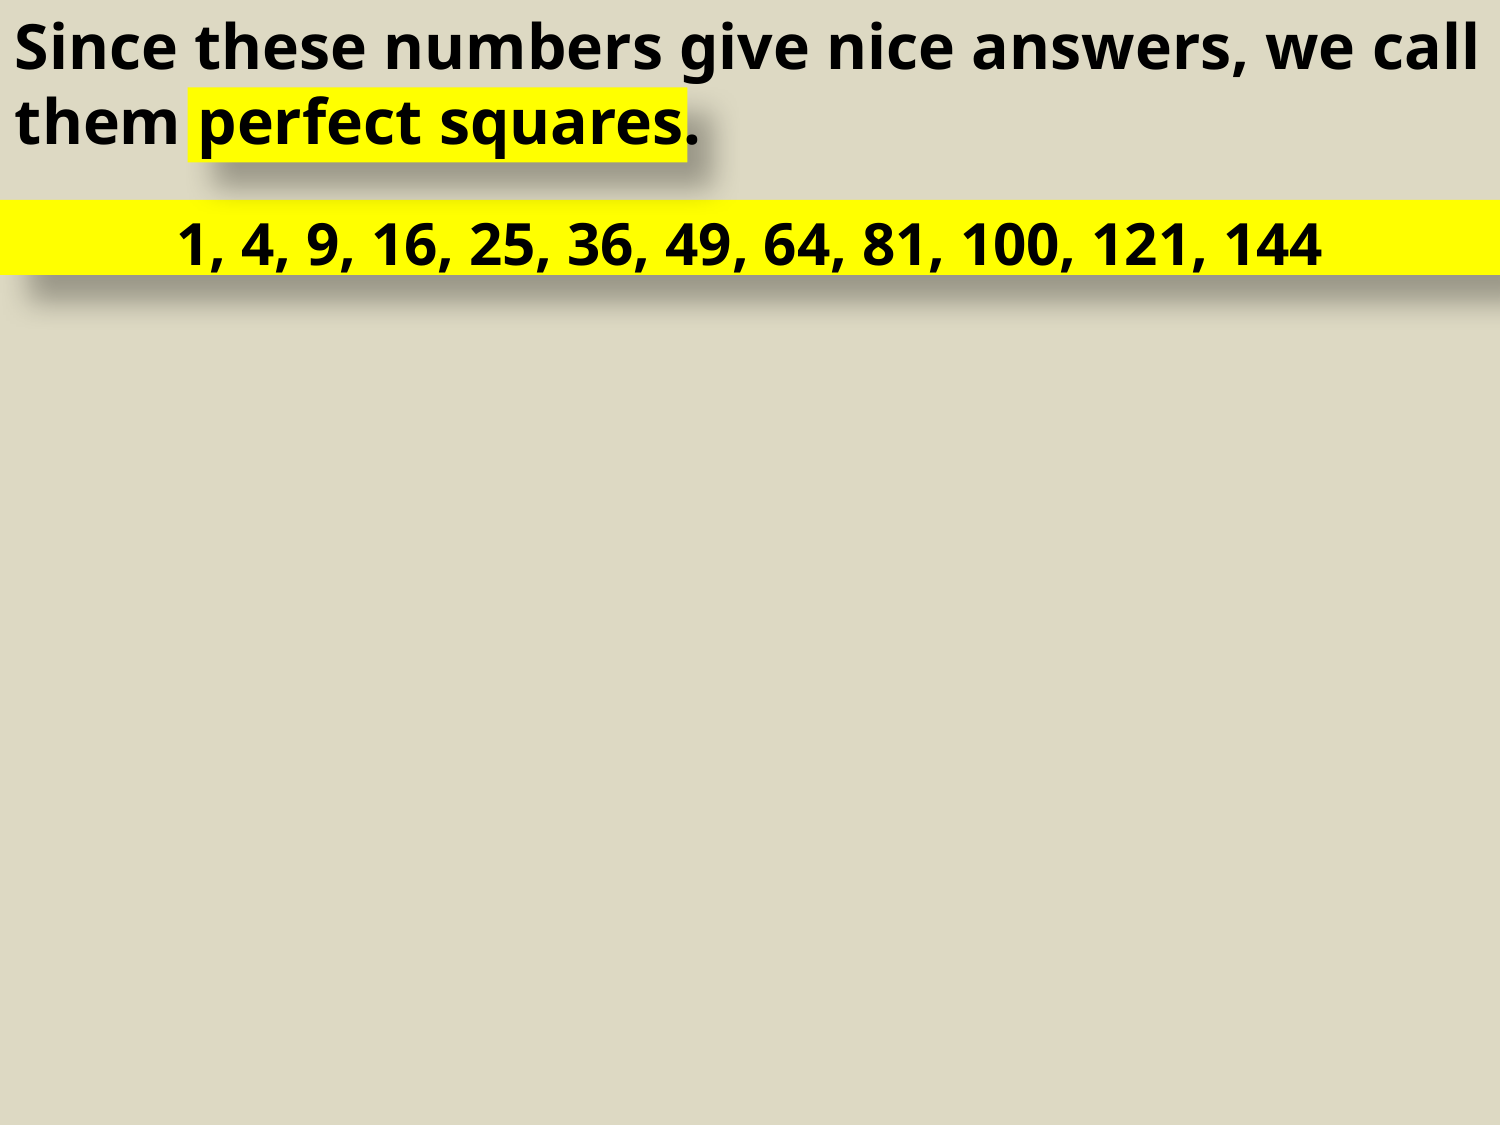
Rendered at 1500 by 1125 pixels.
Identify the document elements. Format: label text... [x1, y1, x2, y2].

text_box 1, 4, 9, 16, 25, 36, 49, 64, 81, 100, 121, 144 [0, 200, 1500, 285]
text_box Since these numbers give nice answers, we call them perfect squares. [0, 0, 1500, 165]
